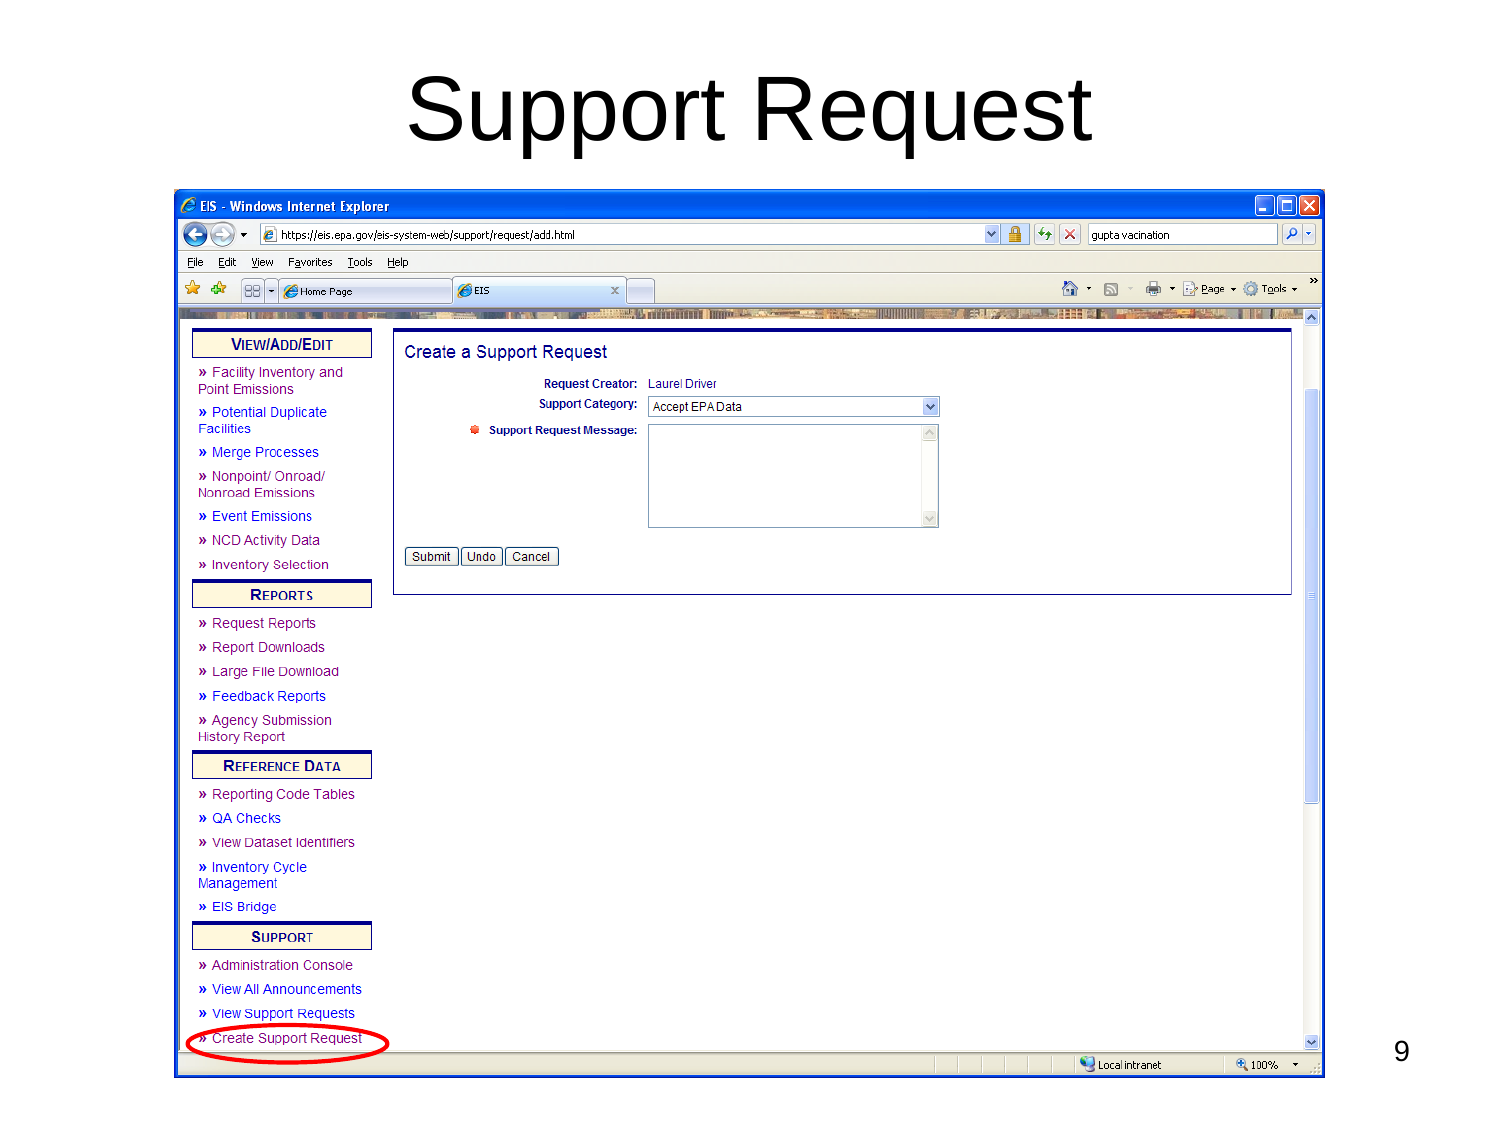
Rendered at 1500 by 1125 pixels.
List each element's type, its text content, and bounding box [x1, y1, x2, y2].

title Support Request [74, 44, 1426, 163]
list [174, 189, 1326, 1078]
slide_number 9 [1074, 1024, 1426, 1103]
